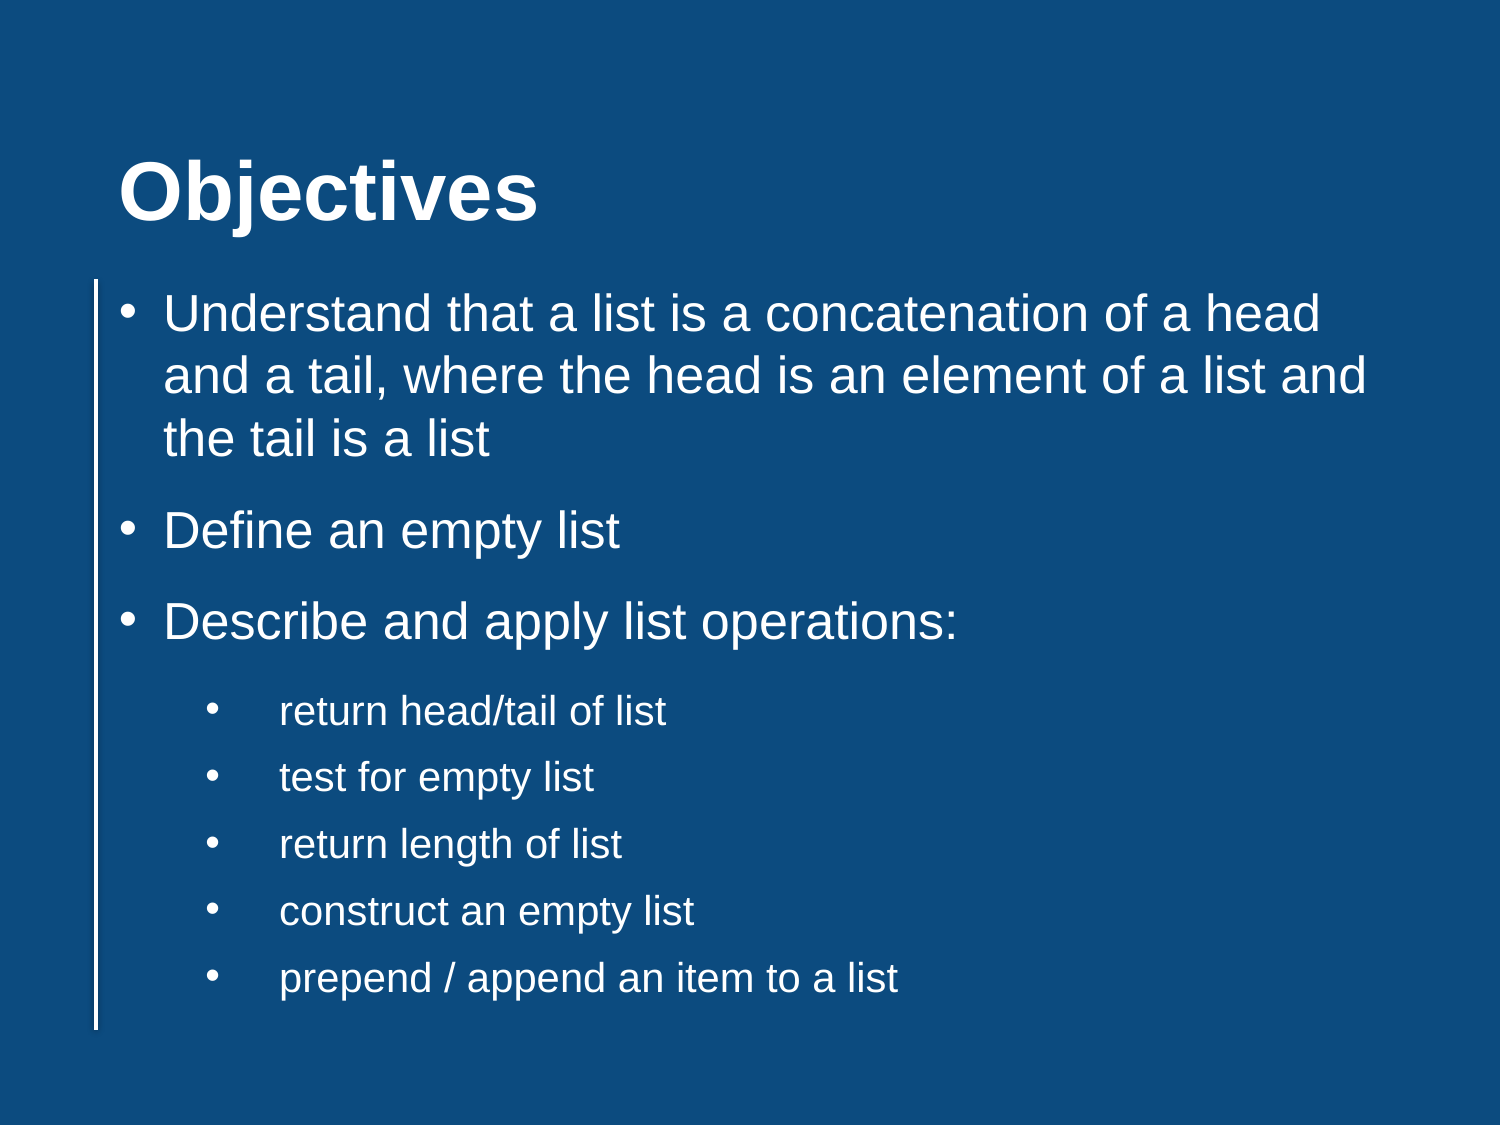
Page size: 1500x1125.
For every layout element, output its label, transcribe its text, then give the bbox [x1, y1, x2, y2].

list Understand that a list is a concatenation of a head and a tail, where the head is an element of a list and the tail is a list Define an empty list Describe and apply list operations: return head/tail of list test for empty list return length of list construct an empty list prepend / append an item to a list [118, 279, 1409, 1087]
list Objectives [118, 148, 1401, 259]
